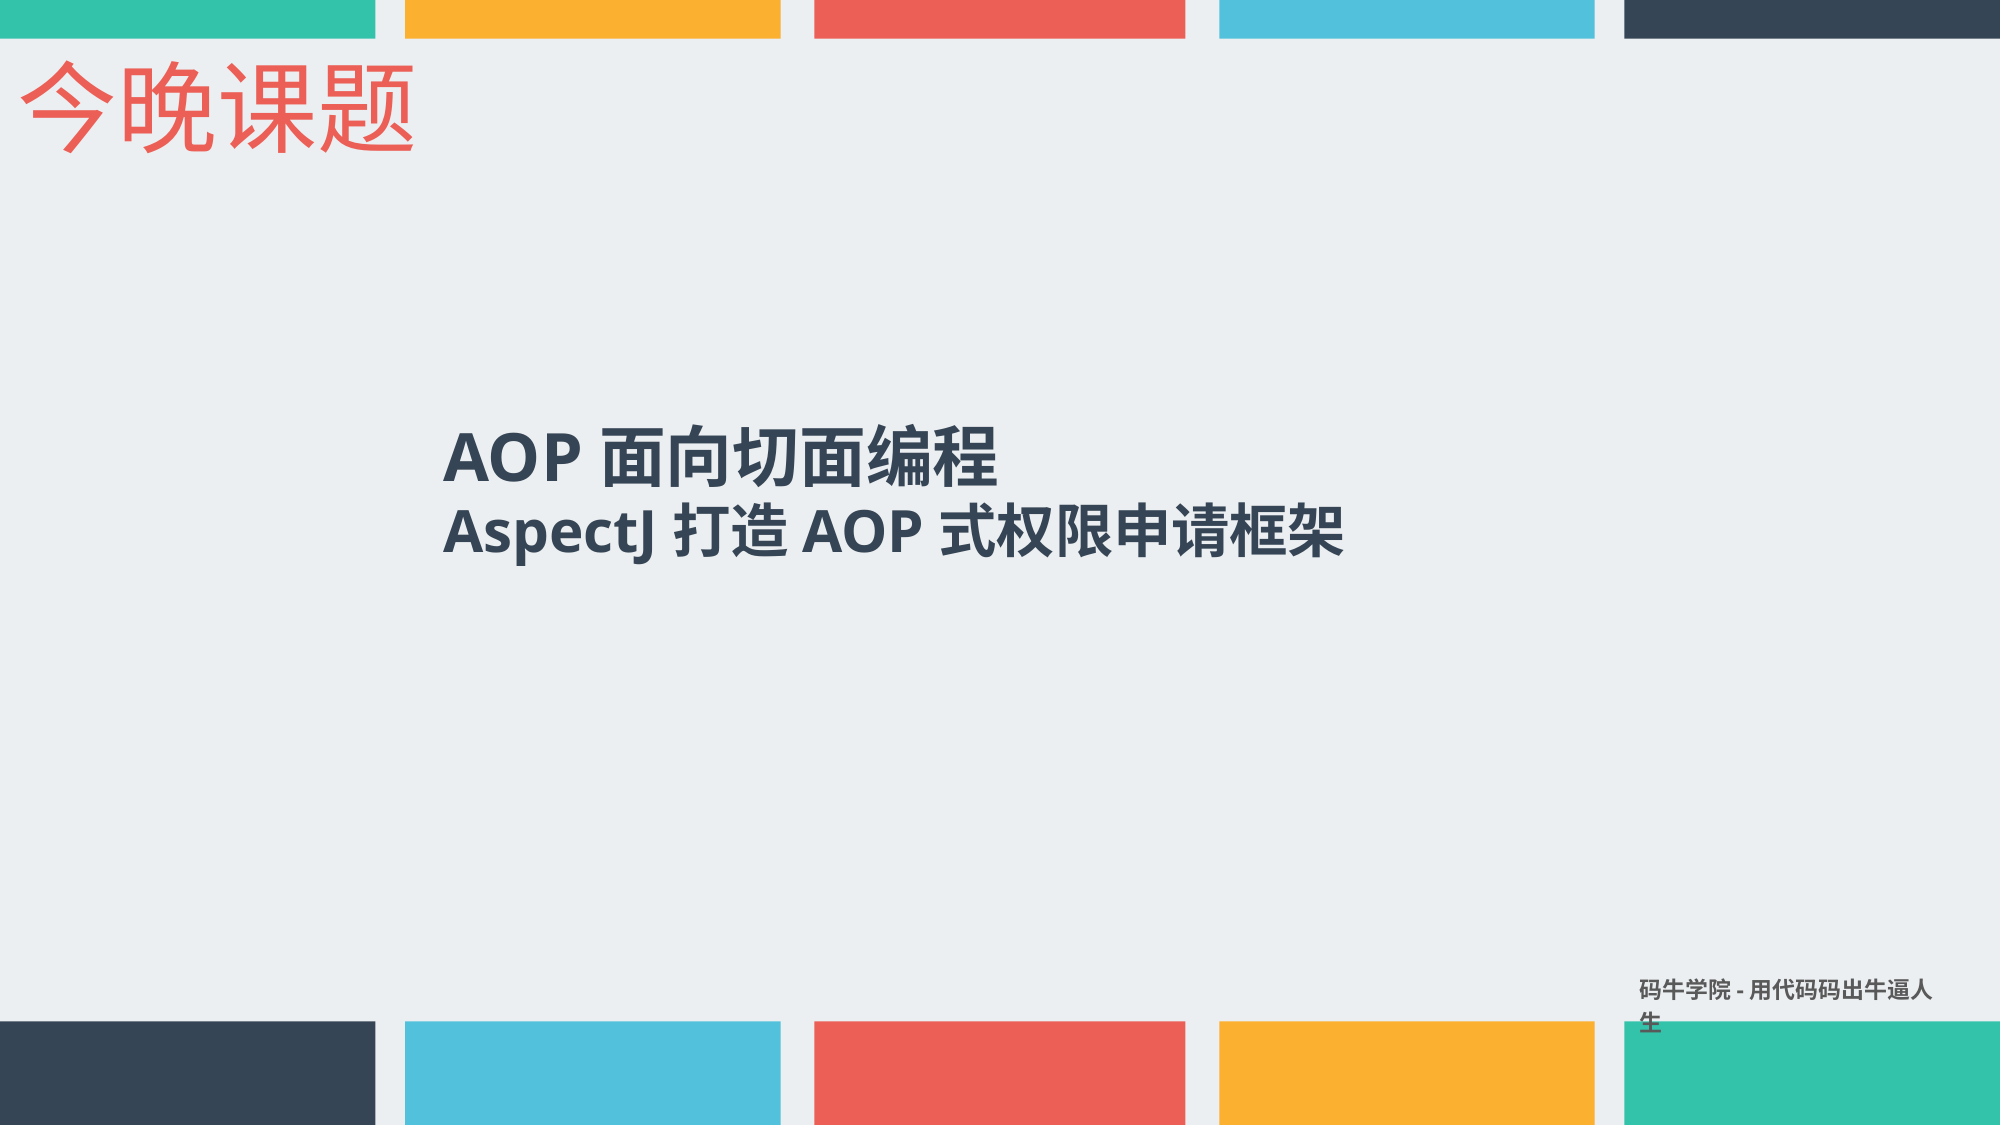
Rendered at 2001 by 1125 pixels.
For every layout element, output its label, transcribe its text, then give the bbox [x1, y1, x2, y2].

text_box [405, 1021, 781, 1125]
text_box [1624, 1021, 2000, 1125]
text_box [1219, 0, 1595, 39]
text_box [814, 1021, 1186, 1125]
text_box [814, 0, 1186, 39]
text_box [0, 0, 376, 39]
text_box [0, 1021, 376, 1125]
text_box [1624, 0, 2000, 39]
text_box 码牛学院-用代码码出牛逼人生 [1624, 962, 1969, 1044]
text_box [405, 0, 781, 39]
text_box 今晚课题 [2, 38, 433, 174]
text_box [1219, 1021, 1595, 1125]
text_box AOP面向切面编程 AspectJ打造AOP式权限申请框架 [428, 407, 1647, 572]
